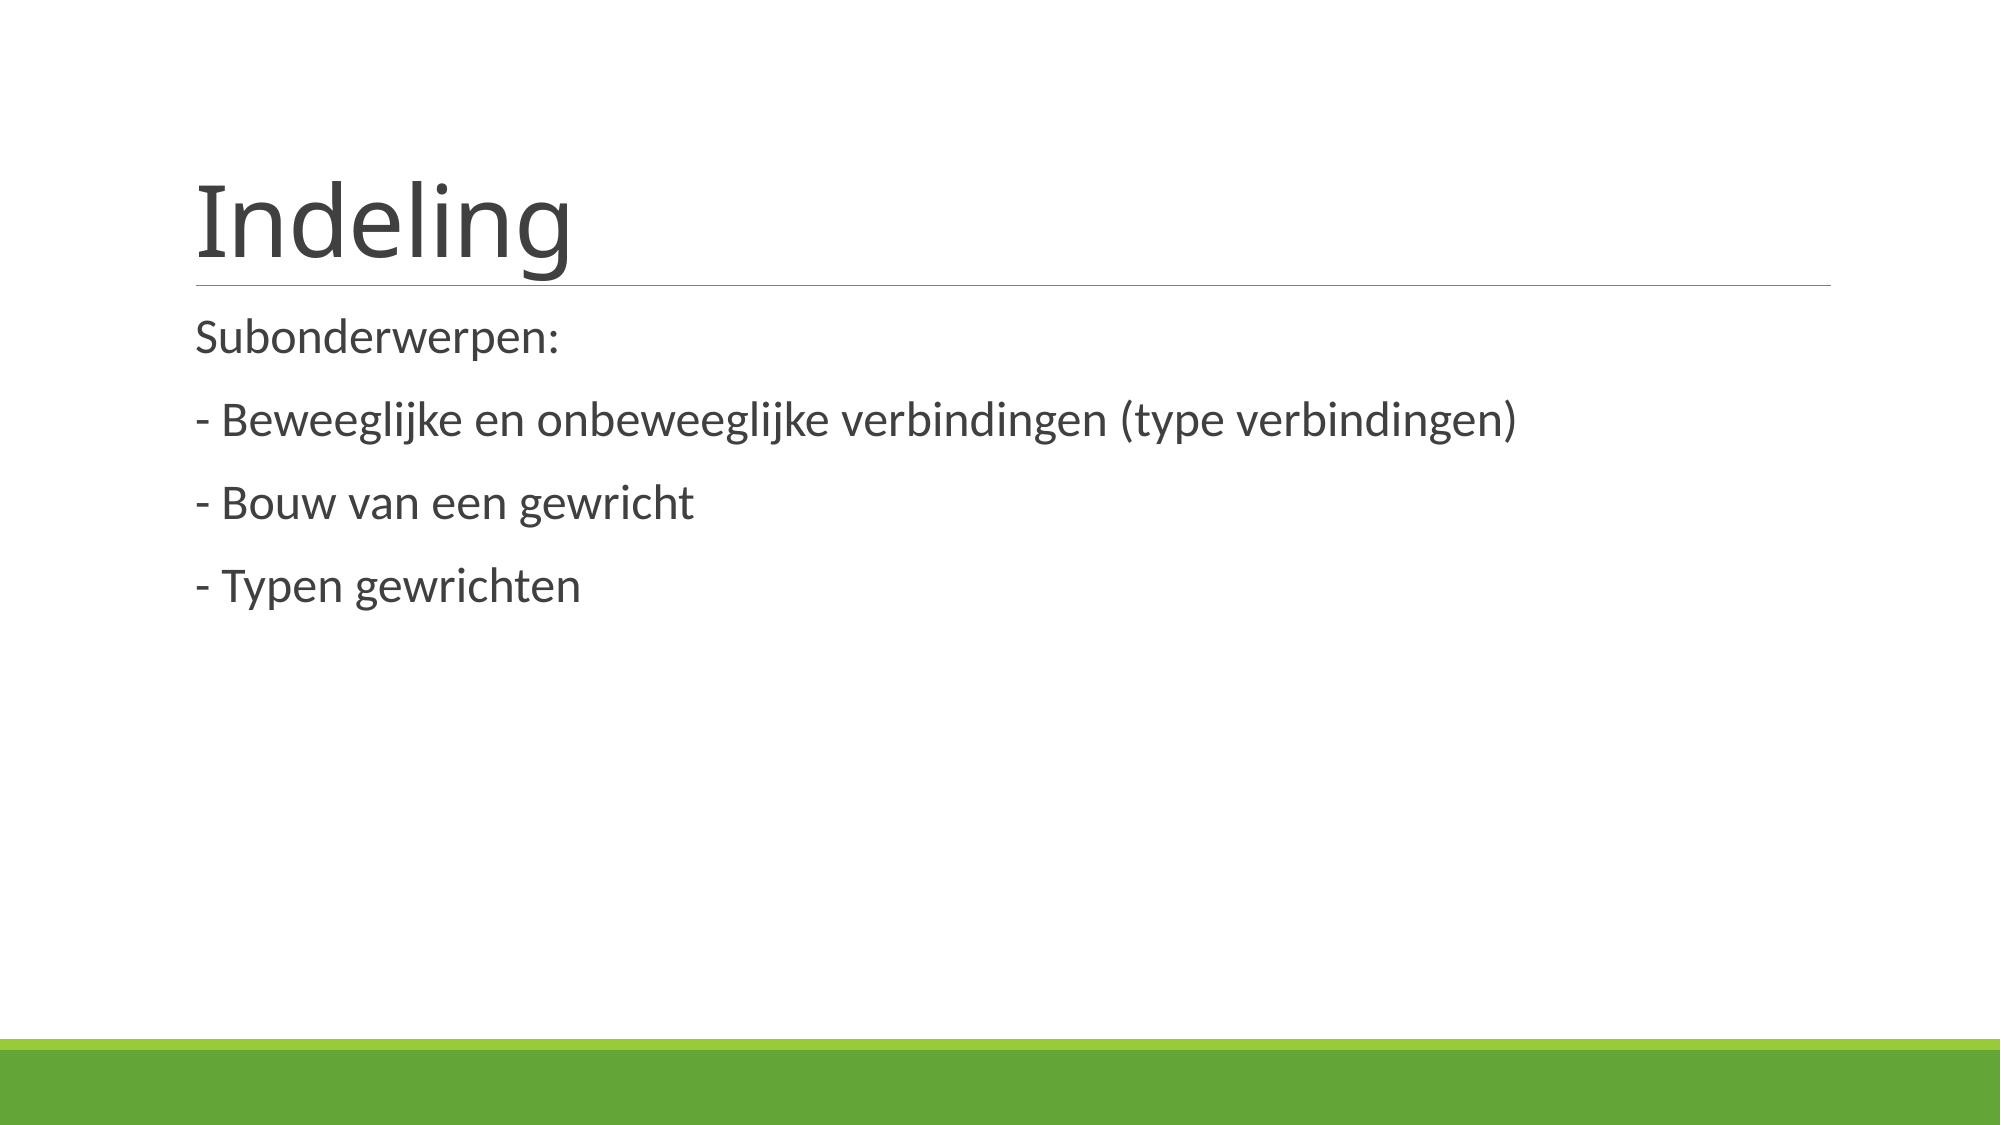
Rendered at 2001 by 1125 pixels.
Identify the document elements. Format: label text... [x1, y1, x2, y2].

list Subonderwerpen: - Beweeglijke en onbeweeglijke verbindingen (type verbindingen) - Bouw van een gewricht - Typen gewrichten [180, 302, 1830, 963]
title Indeling [180, 47, 1830, 285]
